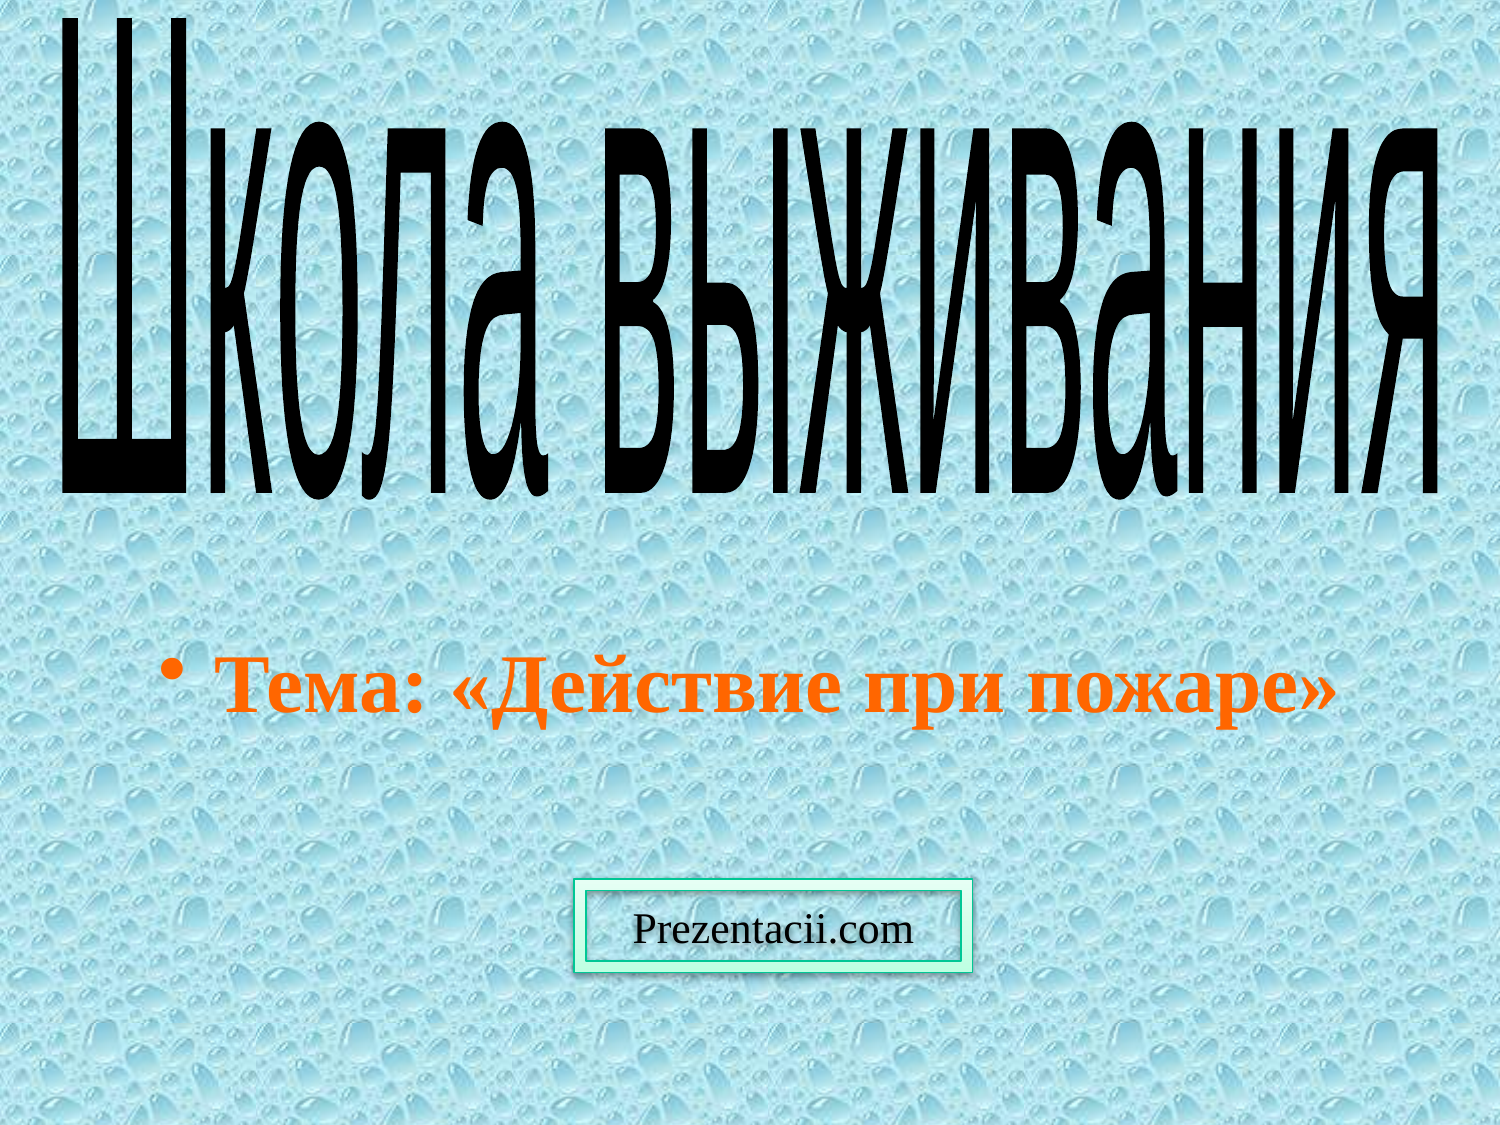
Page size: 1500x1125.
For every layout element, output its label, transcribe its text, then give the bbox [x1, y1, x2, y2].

text_box Prezentacii.com [573, 878, 973, 973]
picture [0, 0, 1500, 1125]
list Тема: «Действие при пожаре» [111, 621, 1388, 734]
